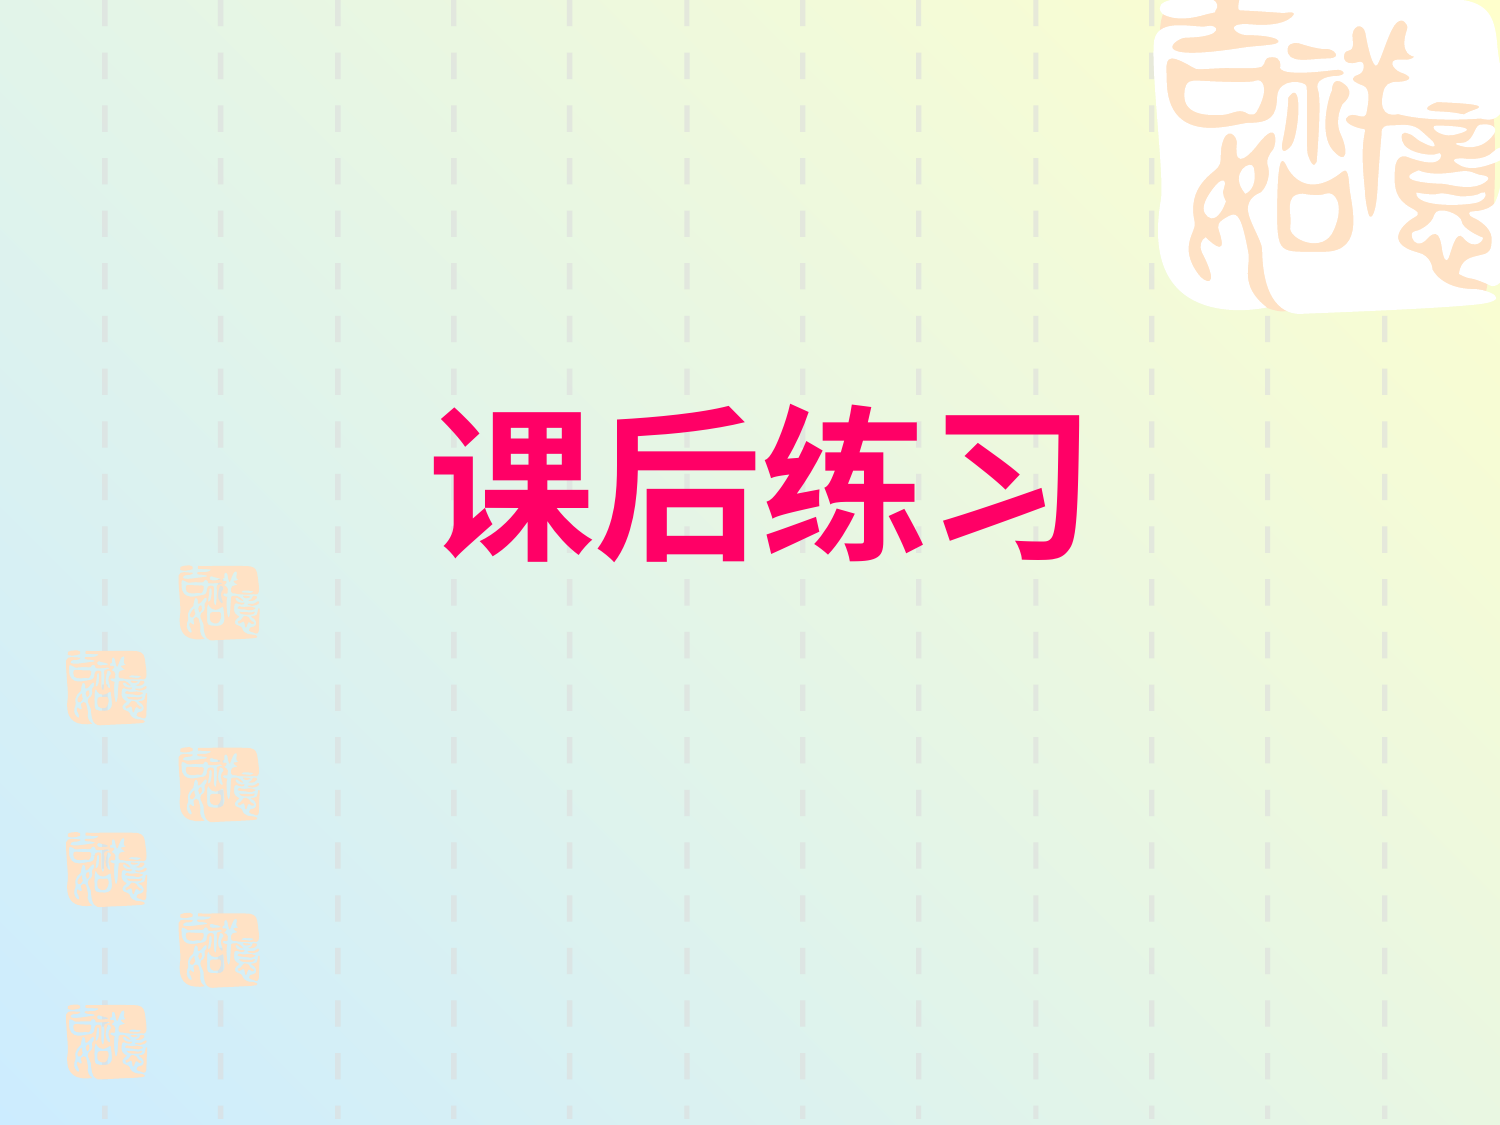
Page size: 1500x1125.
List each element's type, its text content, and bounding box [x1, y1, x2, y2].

text_box 课后练习 [348, 373, 1176, 589]
